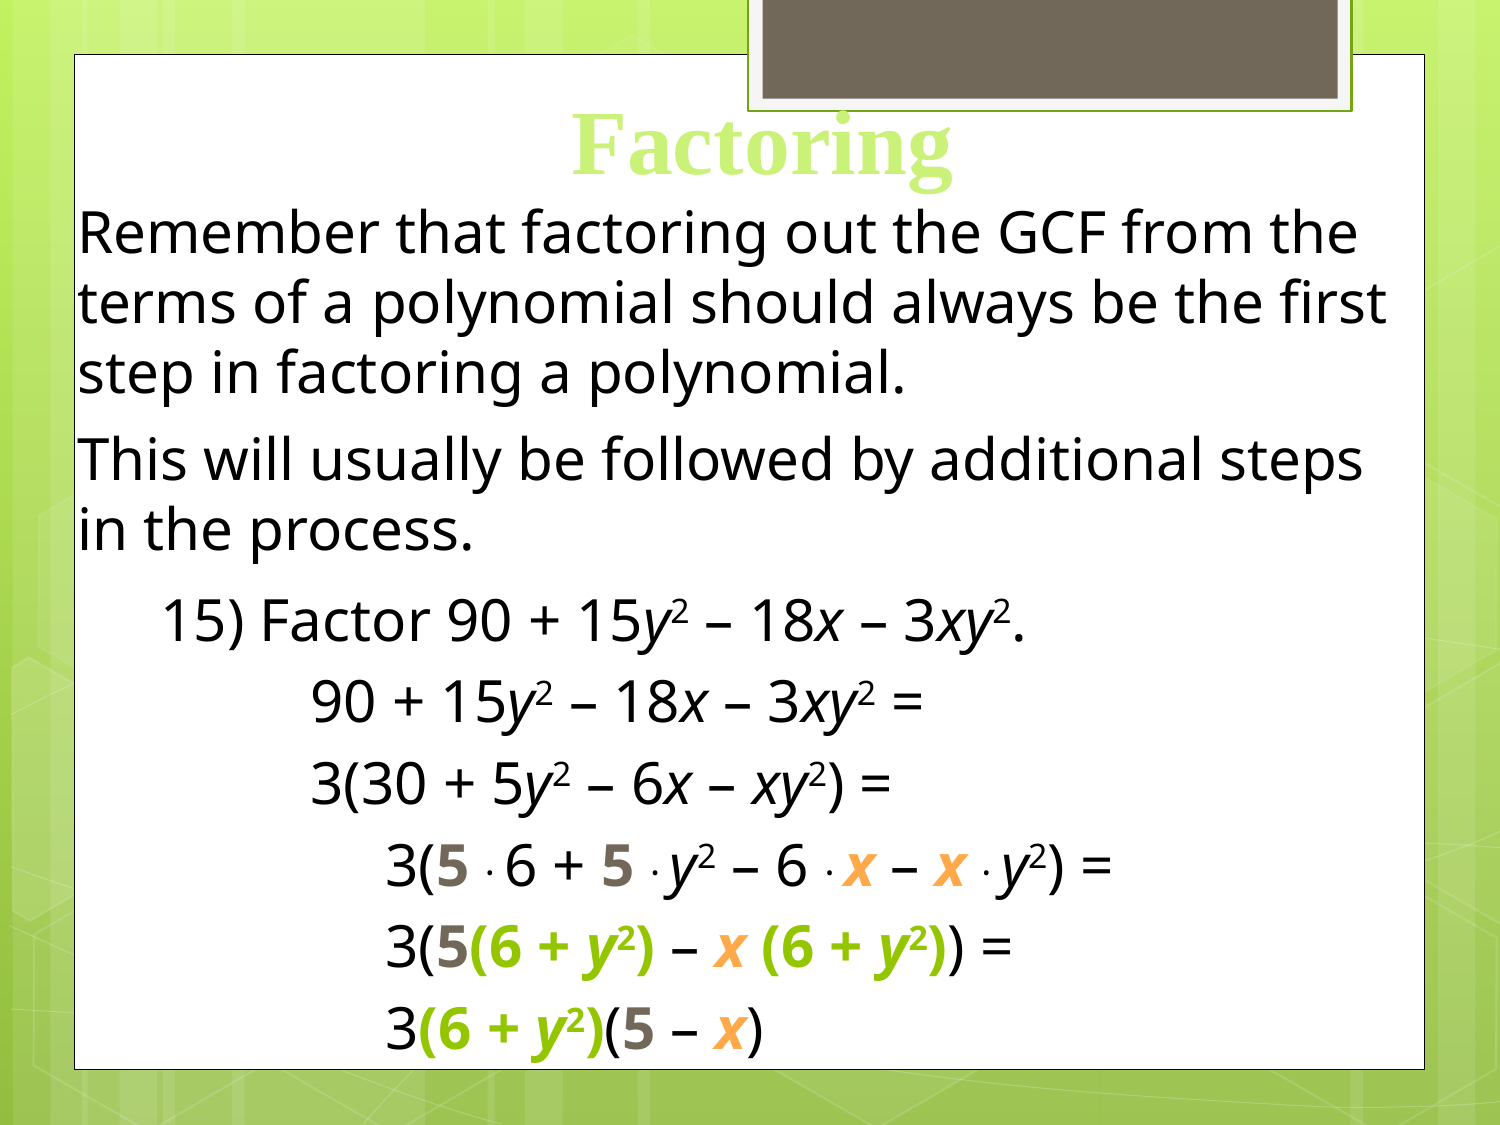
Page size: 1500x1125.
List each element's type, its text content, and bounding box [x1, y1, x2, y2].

text_box Factoring [87, 87, 1438, 188]
text_box 15) Factor 90 + 15y2 – 18x – 3xy2. 90 + 15y2 – 18x – 3xy2 = 3(30 + 5y2 – 6x – xy2) = 3(5 · 6 + 5 · y2 – 6 · x – x · y2) = 3(5(6 + y2) – x (6 + y2)) = 3(6 + y2)(5 – x) [145, 575, 1434, 1069]
text_box Remember that factoring out the GCF from the terms of a polynomial should always be the first step in factoring a polynomial. This will usually be followed by additional steps in the process. [62, 187, 1438, 570]
